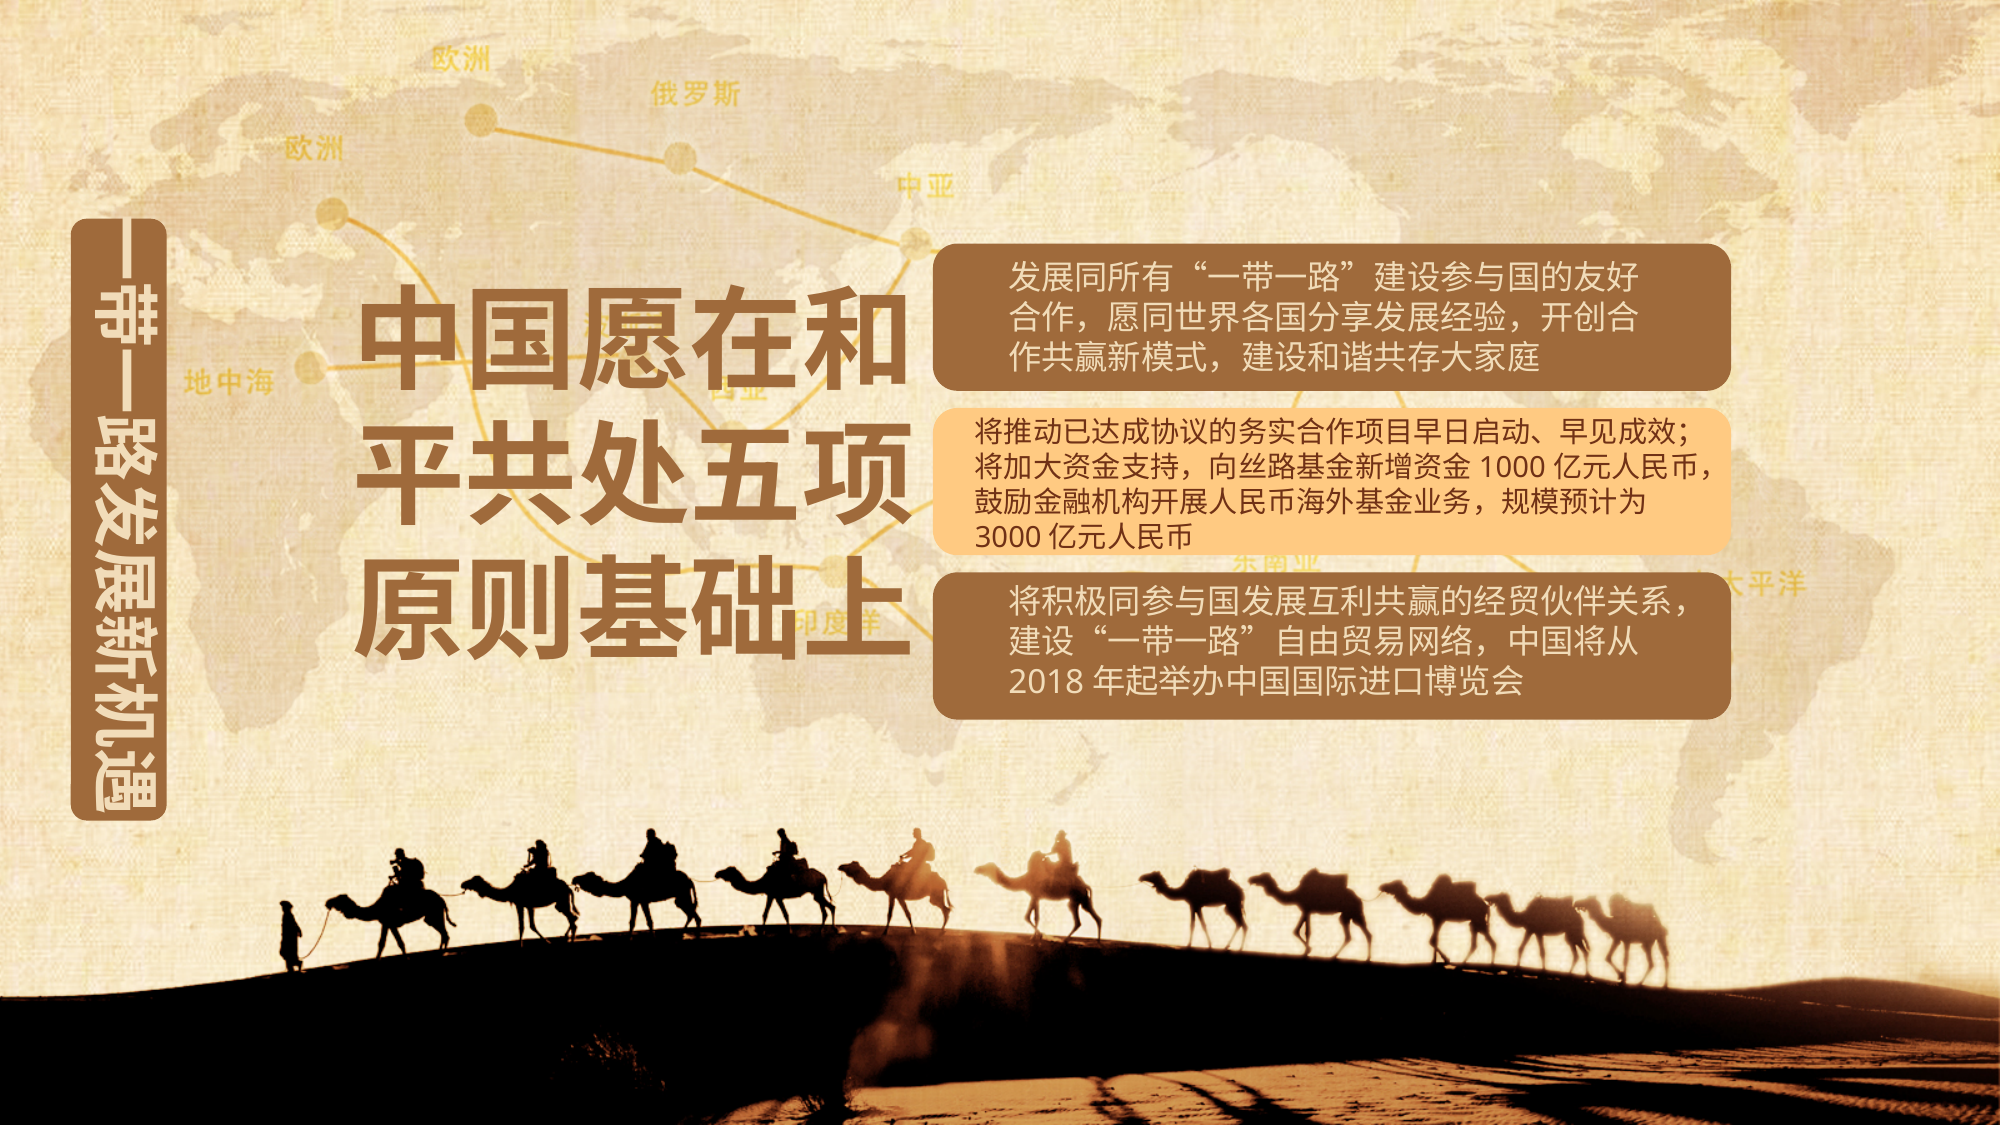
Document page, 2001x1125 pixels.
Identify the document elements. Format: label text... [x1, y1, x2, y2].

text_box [932, 405, 1732, 563]
text_box 中国愿在和平共处五项原则基础上 [337, 260, 994, 681]
picture [0, 0, 2000, 1125]
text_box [932, 572, 1732, 720]
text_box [64, 199, 176, 821]
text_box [932, 243, 1732, 391]
